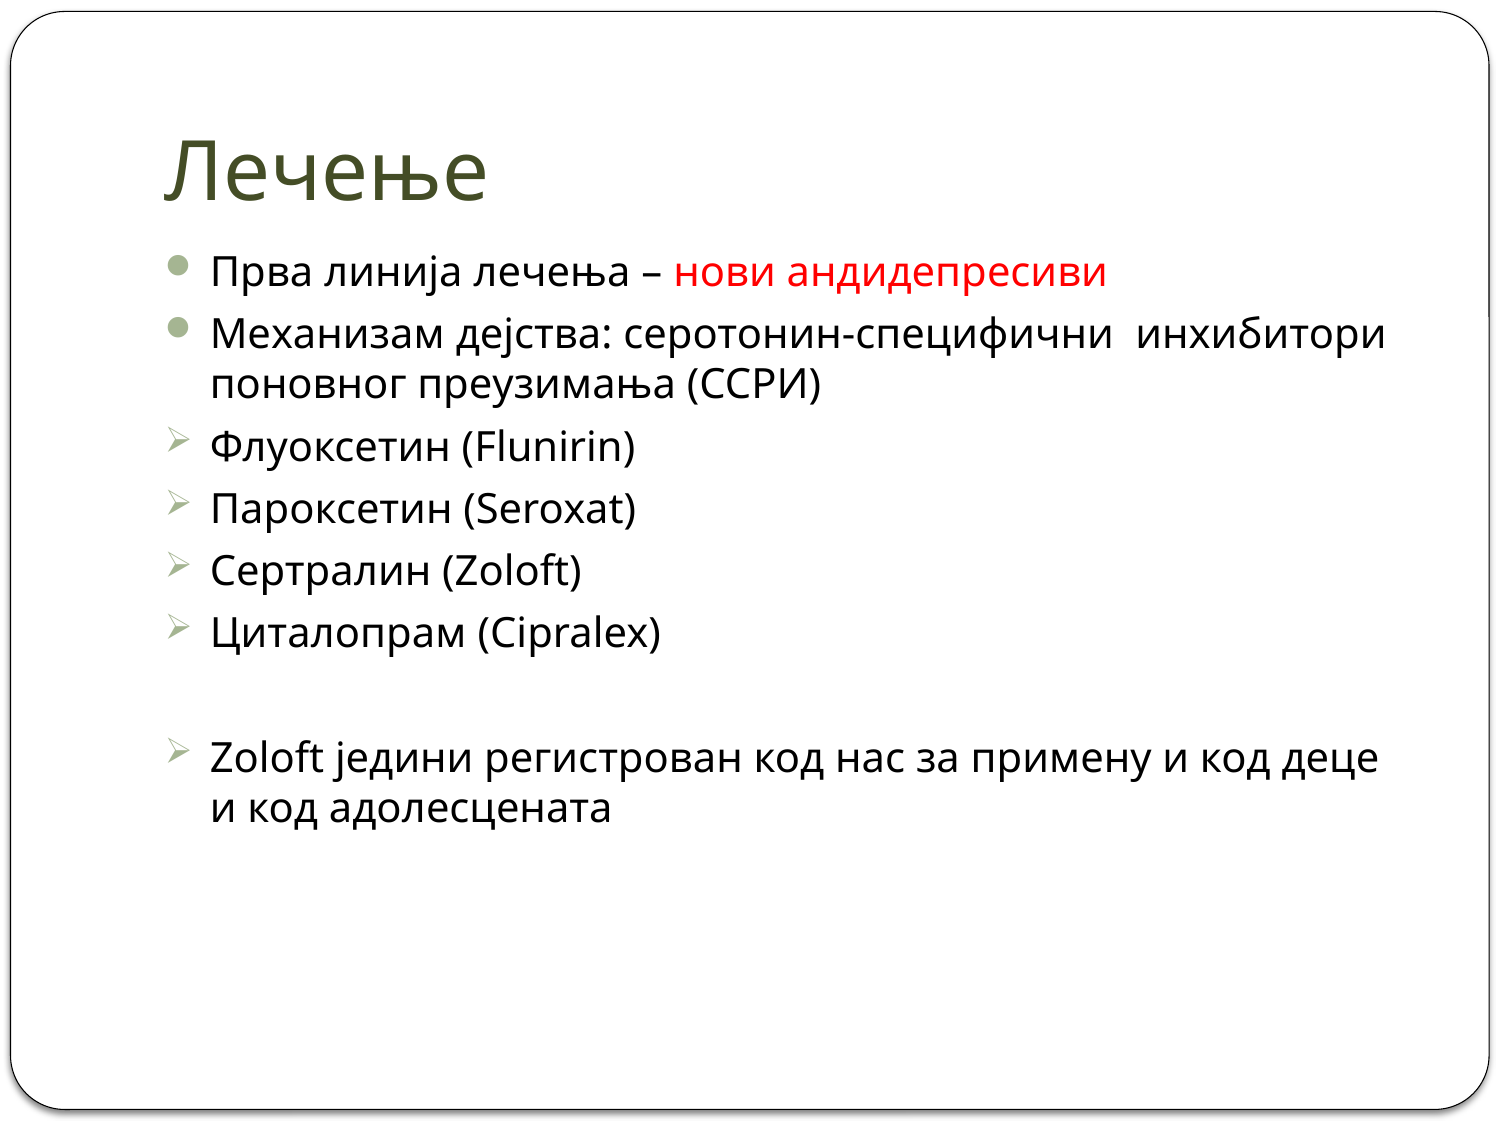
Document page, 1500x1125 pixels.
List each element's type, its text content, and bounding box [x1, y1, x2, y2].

list Прва линија лечења – нови андидепресиви Механизам дејства: серотонин-специфични инхибитори поновног преузимања (ССРИ) Флуоксетин (Flunirin) Пароксетин (Seroxat) Сертралин (Zoloft) Циталопрам (Cipralex) Zoloft једини регистрован код нас за примену и код деце и код адолесцената [150, 237, 1425, 988]
title Лечење [150, 45, 1425, 233]
